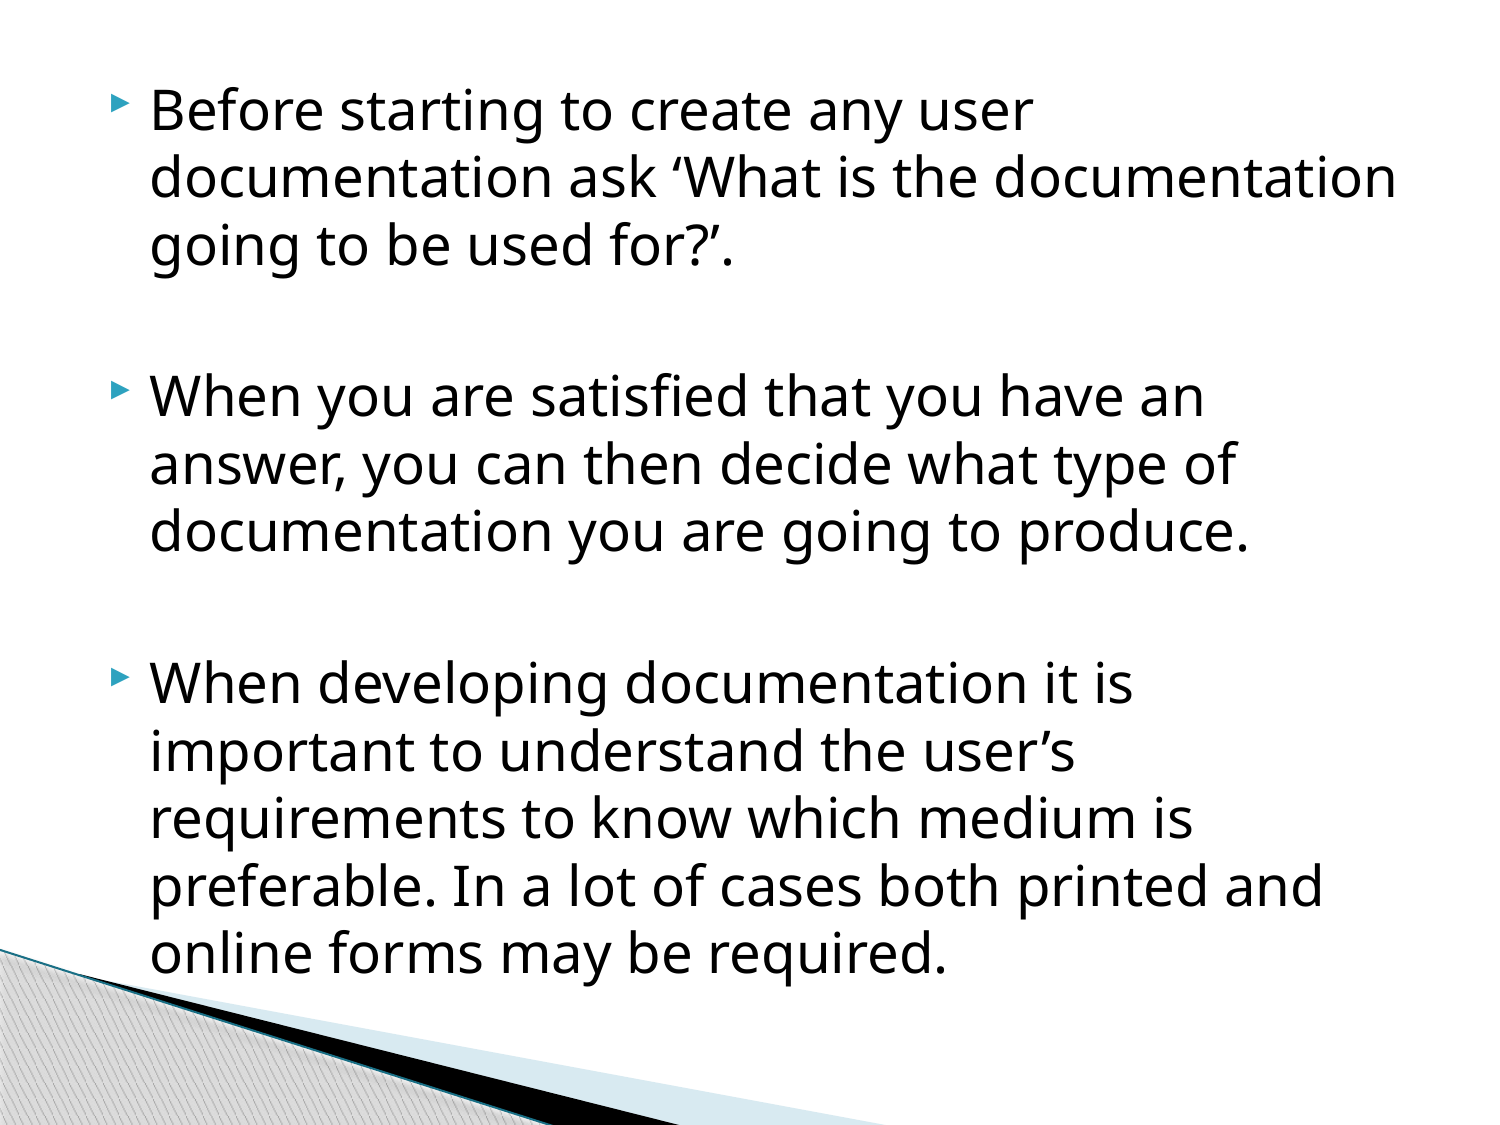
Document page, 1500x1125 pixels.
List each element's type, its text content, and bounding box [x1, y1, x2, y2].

list Before starting to create any user documentation ask ‘What is the documentation going to be used for?’. When you are satisfied that you have an answer, you can then decide what type of documentation you are going to produce. When developing documentation it is important to understand the user’s requirements to know which medium is preferable. In a lot of cases both printed and online forms may be required. [74, 66, 1426, 986]
